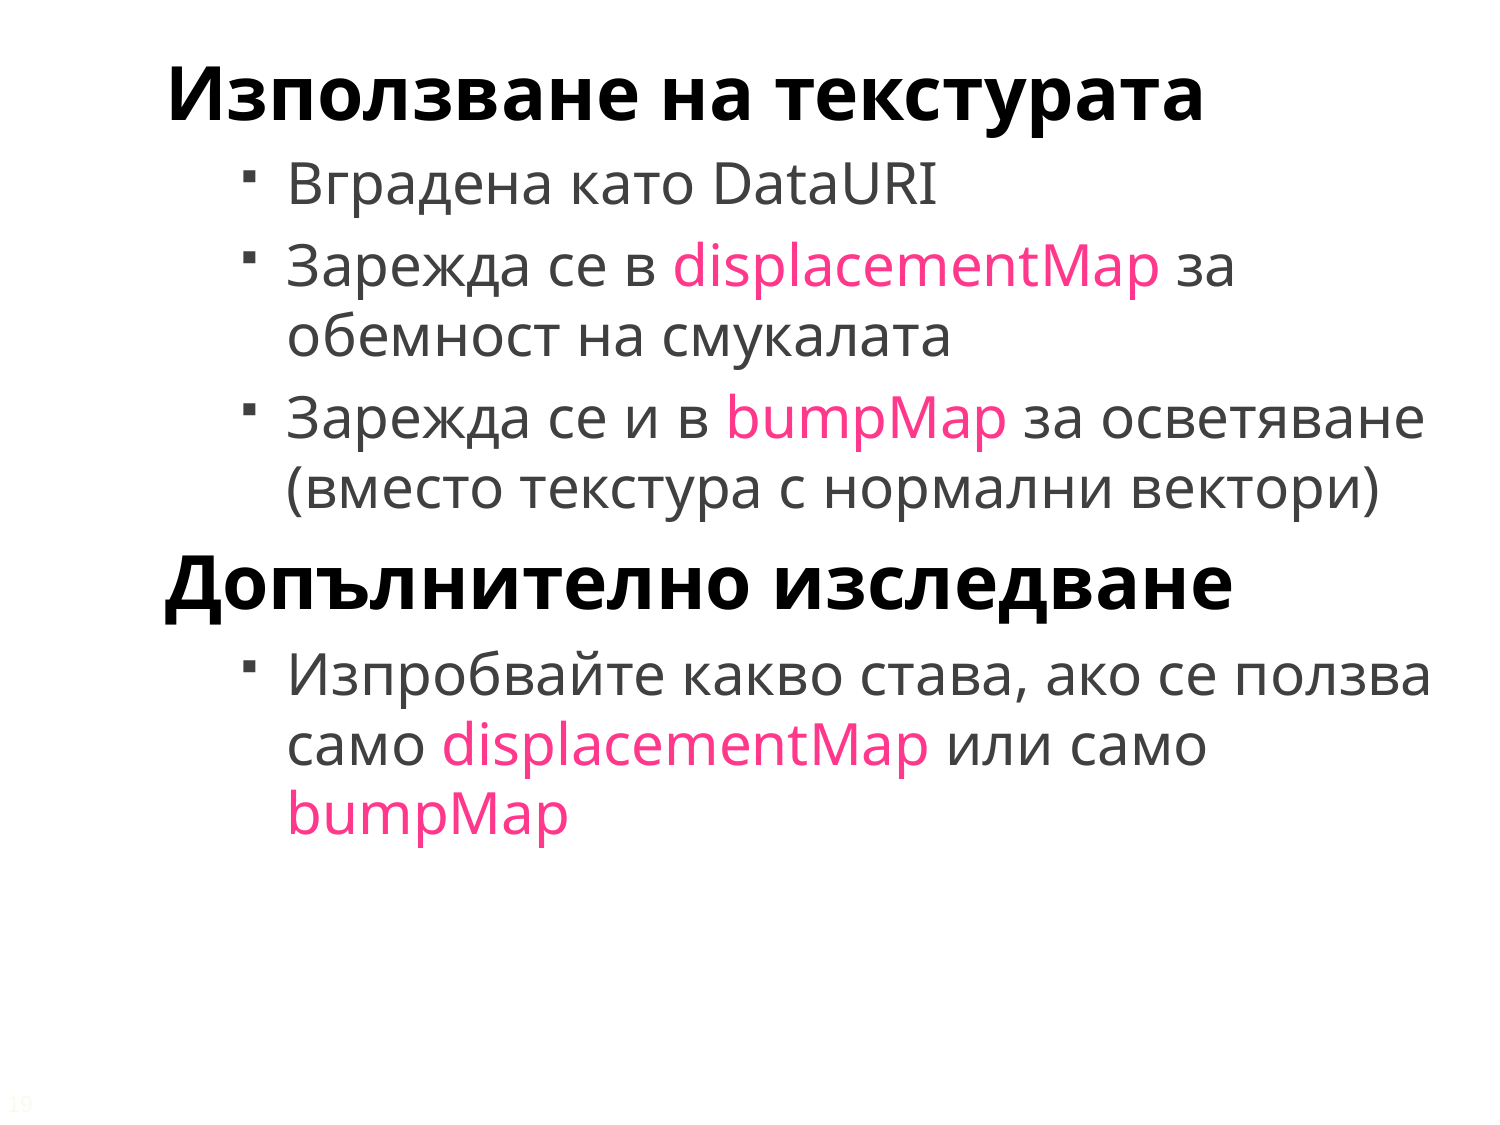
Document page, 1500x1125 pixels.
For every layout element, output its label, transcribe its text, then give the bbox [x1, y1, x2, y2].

list Използване на текстурата Вградена като DataURI Зарежда се в displacementMap за обемност на смукалата Зарежда се и в bumpMap за осветяване (вместо текстура с нормални вектори) Допълнително изследване Изпробвайте какво става, ако се ползва само displacementMap или само bumpMap [150, 37, 1488, 1113]
